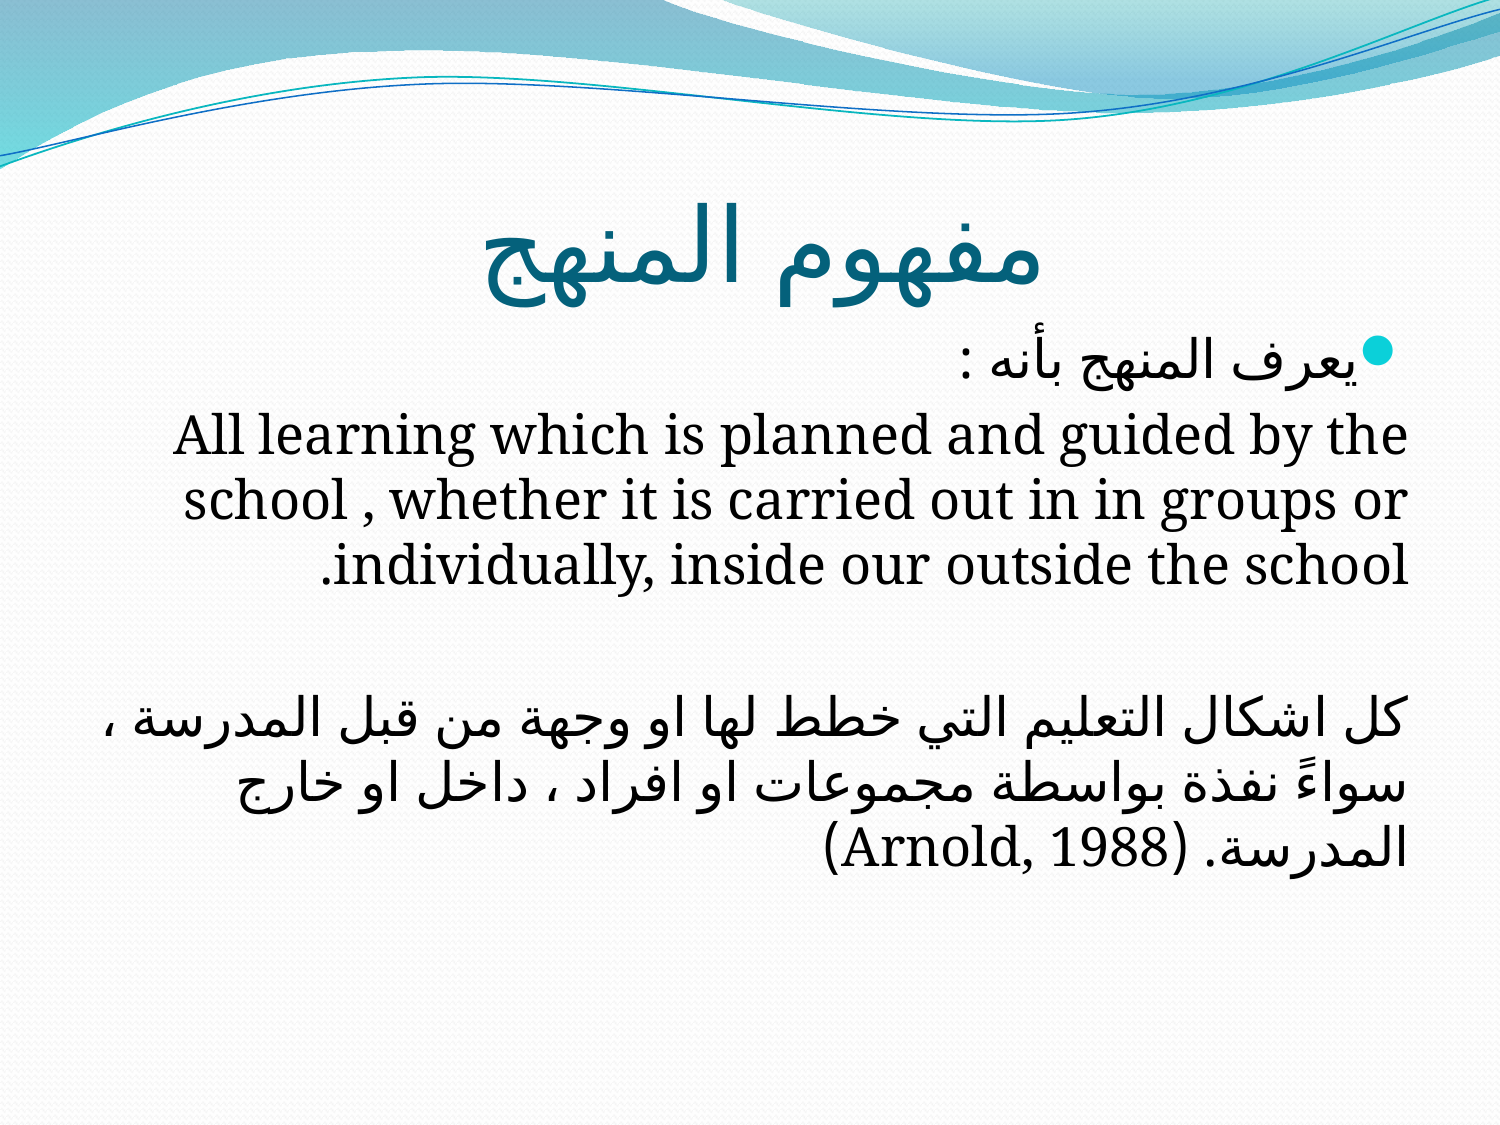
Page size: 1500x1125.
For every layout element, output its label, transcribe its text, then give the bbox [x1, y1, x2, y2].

list يعرف المنهج بأنه : All learning which is planned and guided by the school , whether it is carried out in in groups or individually, inside our outside the school. كل اشكال التعليم التي خطط لها او وجهة من قبل المدرسة ، سواءً نفذة بواسطة مجموعات او افراد ، داخل او خارج المدرسة. (Arnold, 1988) [75, 317, 1425, 1038]
title مفهوم المنهج [75, 115, 1425, 303]
